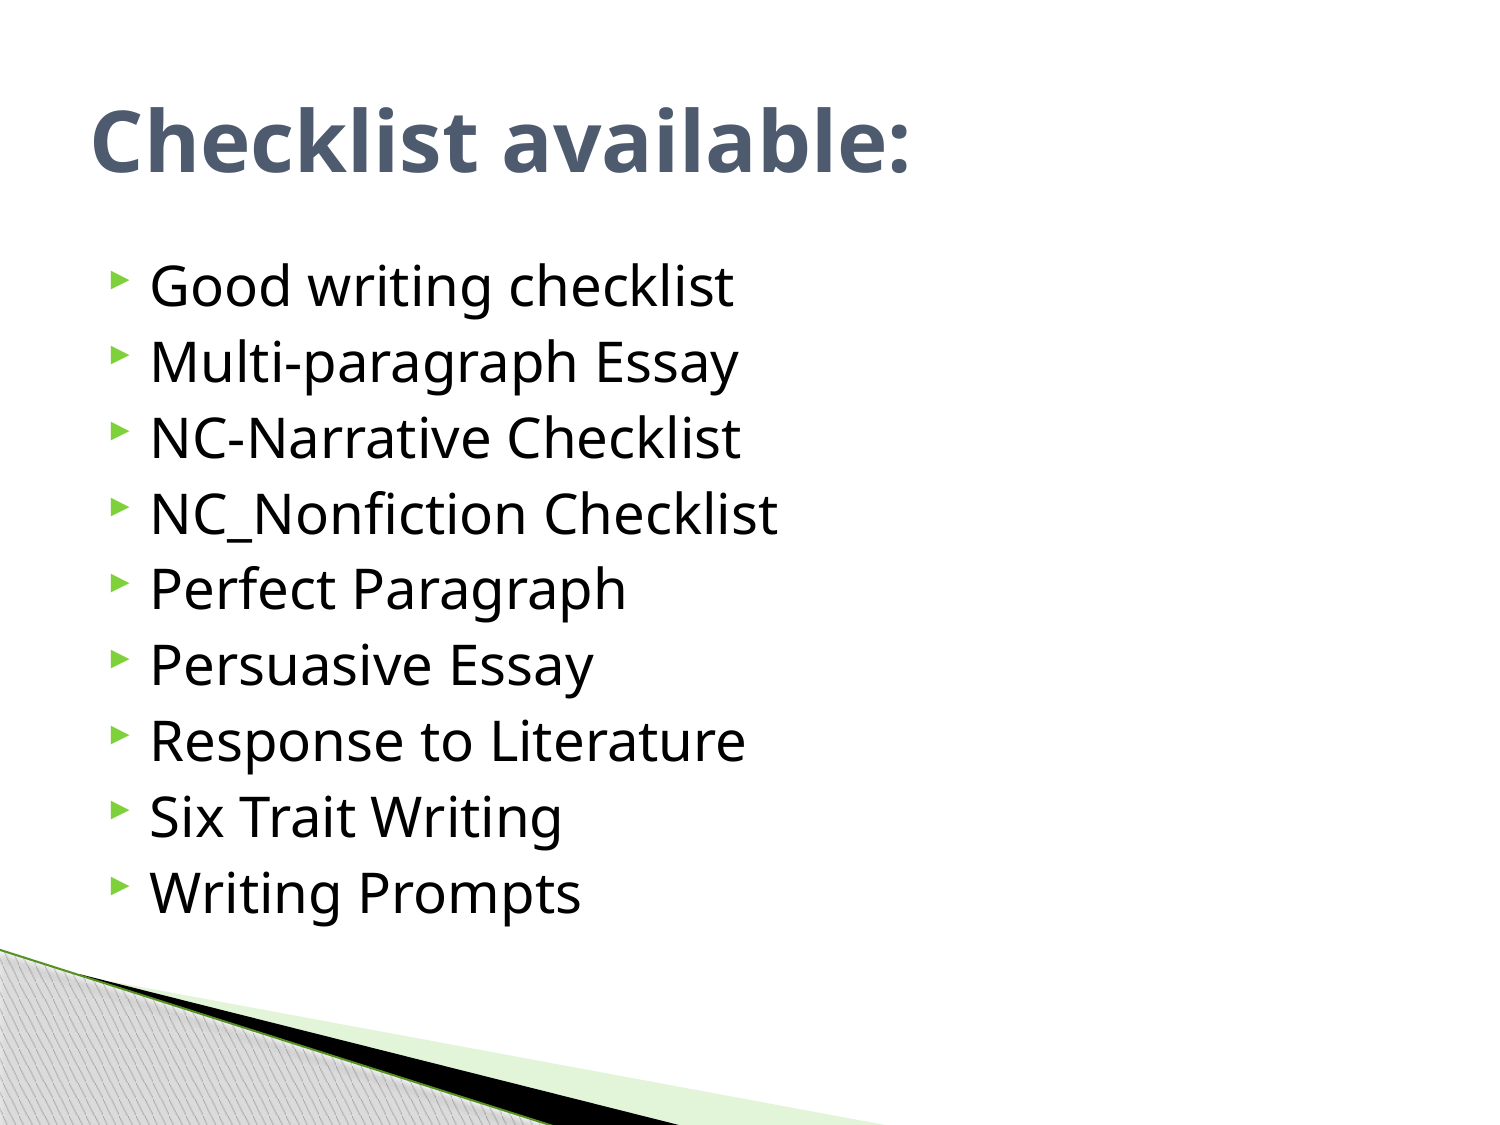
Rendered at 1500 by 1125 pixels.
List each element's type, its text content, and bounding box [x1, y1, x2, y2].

list Good writing checklist Multi-paragraph Essay NC-Narrative Checklist NC_Nonfiction Checklist Perfect Paragraph Persuasive Essay Response to Literature Six Trait Writing Writing Prompts [75, 243, 1425, 986]
title Checklist available: [75, 45, 1425, 233]
